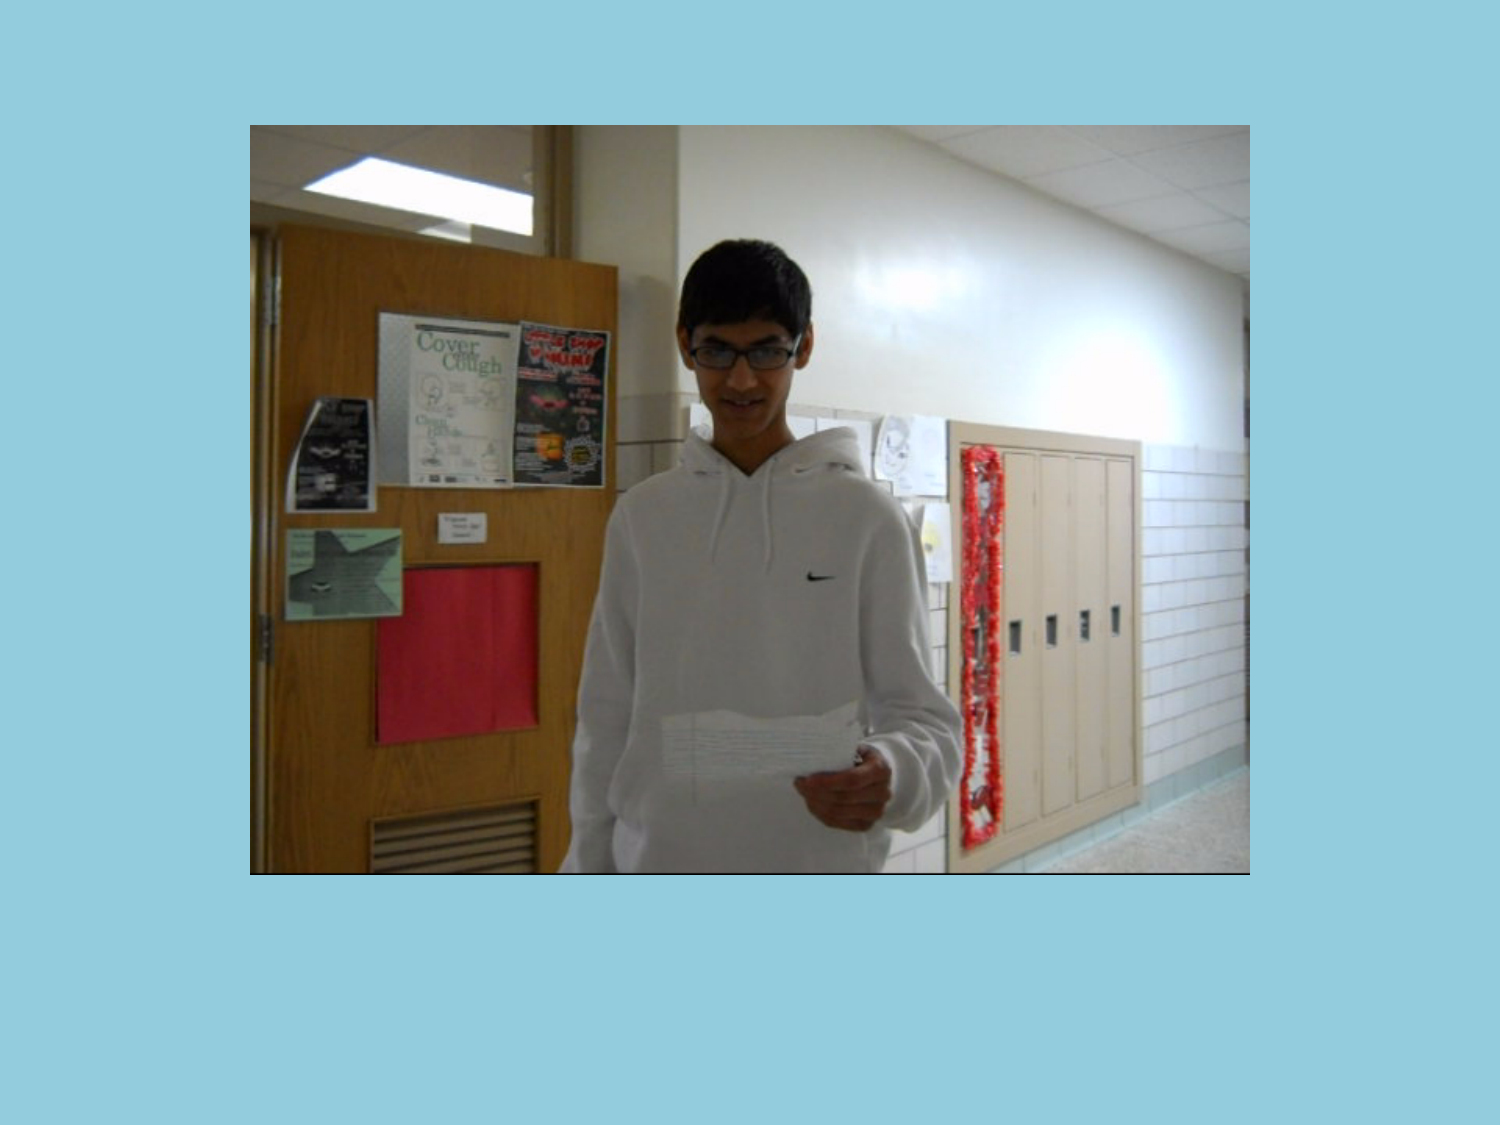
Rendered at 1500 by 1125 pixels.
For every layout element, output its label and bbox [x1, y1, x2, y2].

list [249, 124, 1251, 876]
